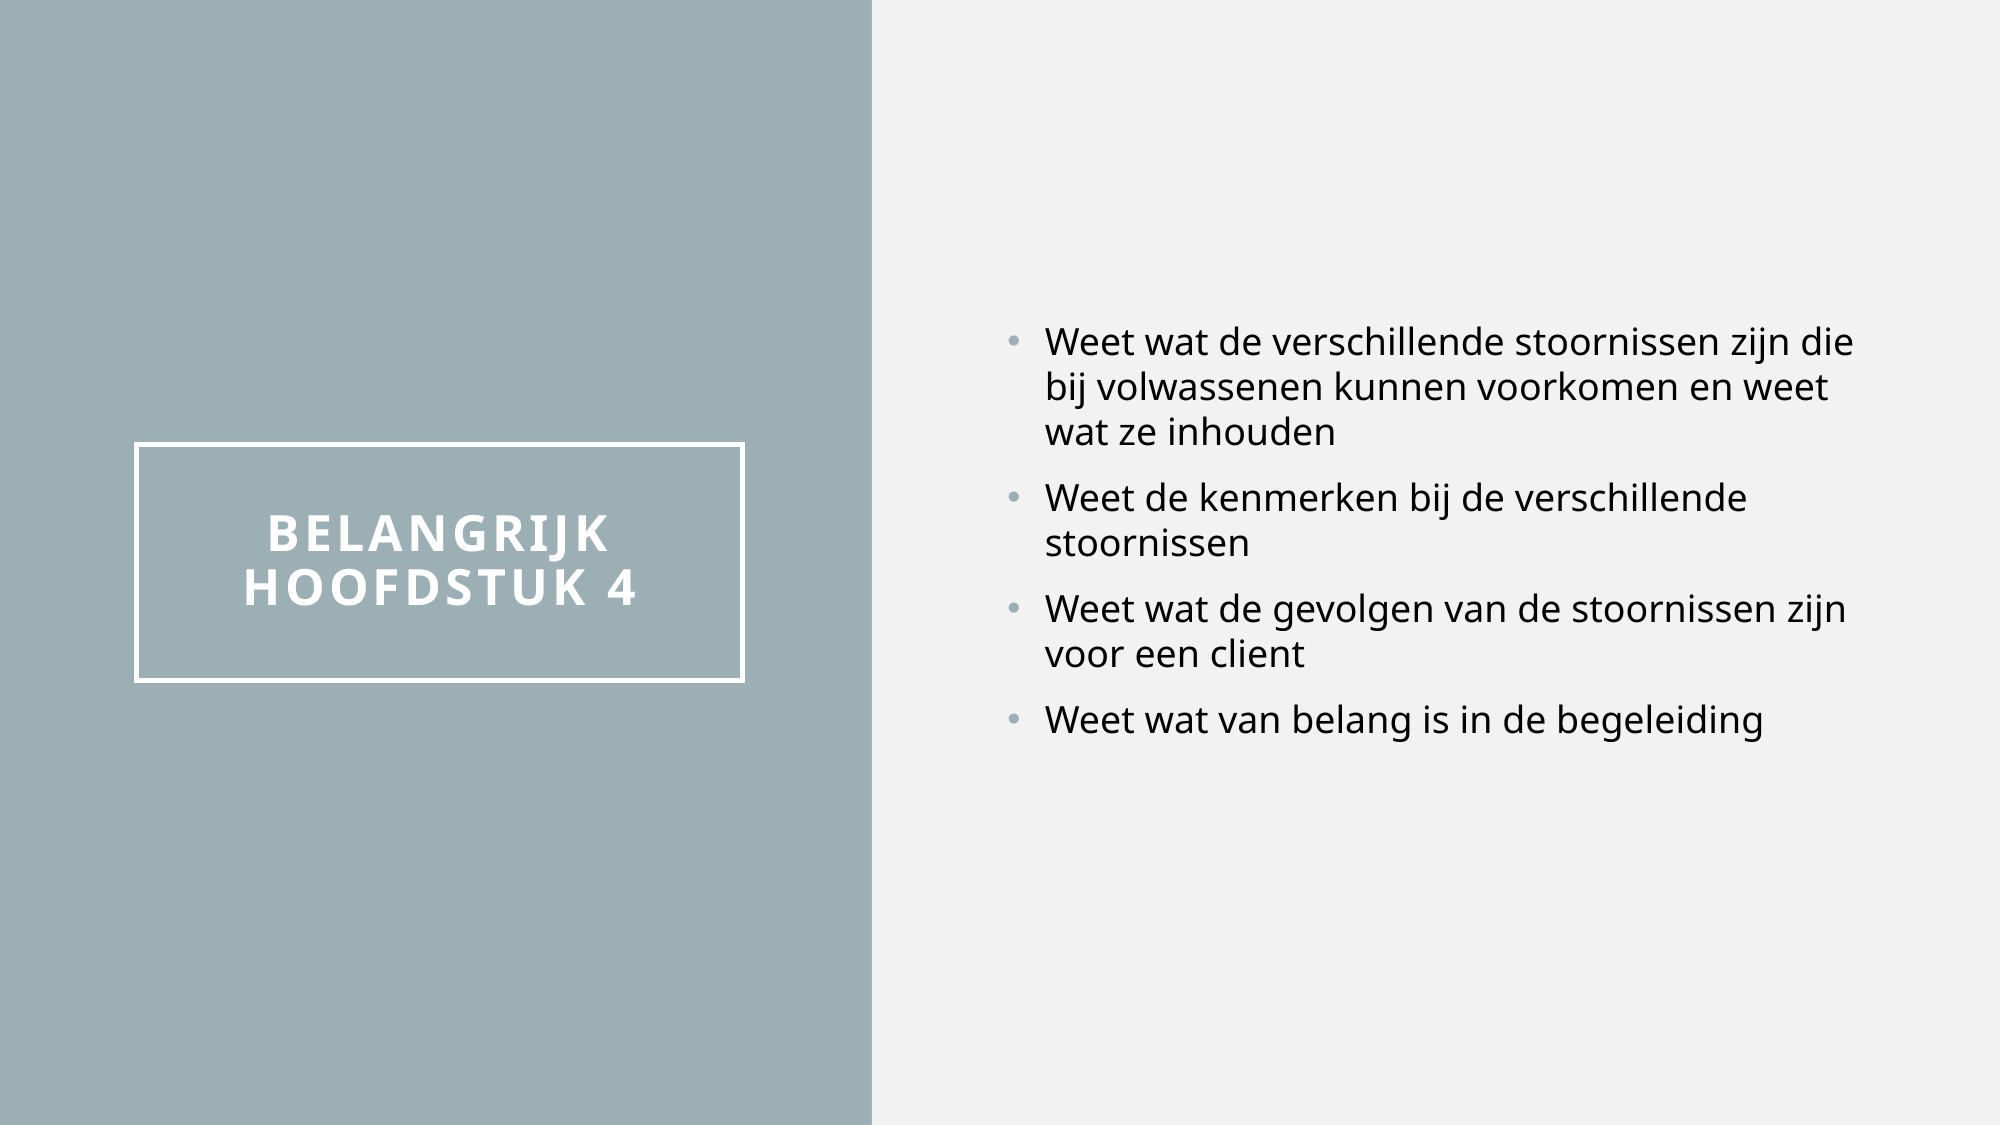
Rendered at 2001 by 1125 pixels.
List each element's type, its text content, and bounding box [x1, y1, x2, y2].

text_box [871, 0, 2000, 1125]
list Weet wat de verschillende stoornissen zijn die bij volwassenen kunnen voorkomen en weet wat ze inhouden Weet de kenmerken bij de verschillende stoornissen Weet wat de gevolgen van de stoornissen zijn voor een client Weet wat van belang is in de begeleiding [992, 131, 1880, 994]
title Belangrijk hoofdstuk 4 [134, 442, 745, 683]
